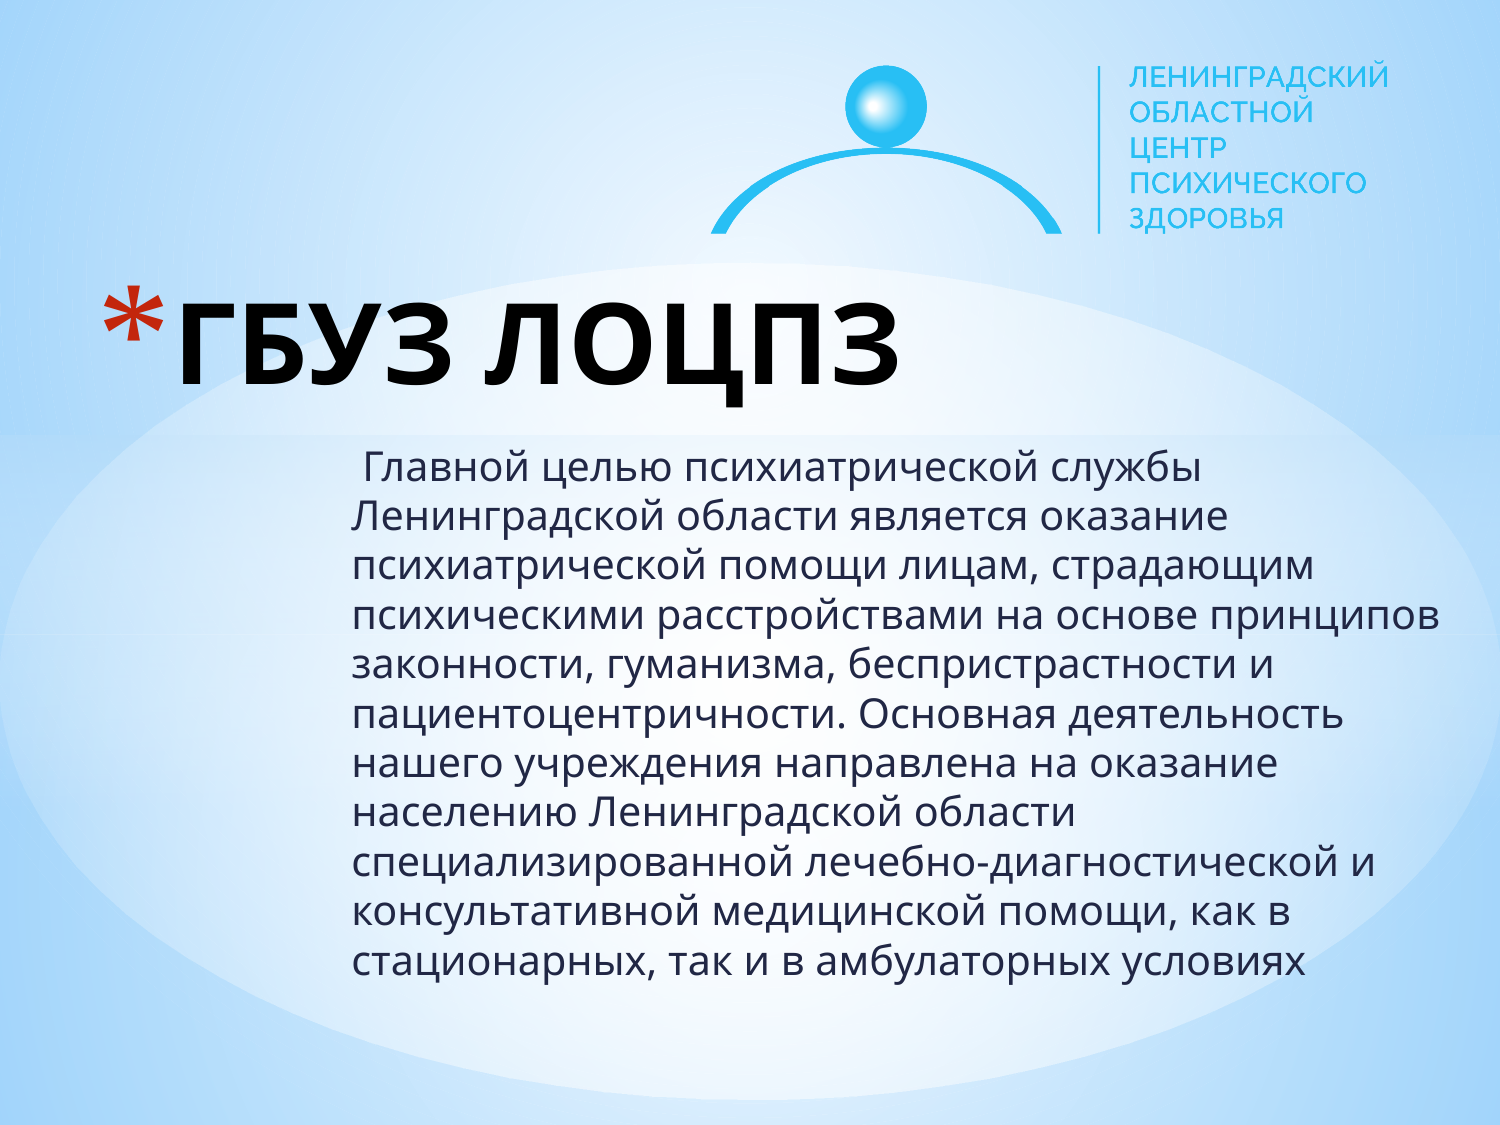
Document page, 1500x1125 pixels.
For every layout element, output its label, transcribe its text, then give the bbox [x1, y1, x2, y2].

picture [690, 30, 1418, 265]
subtitle Главной целью психиатрической службы Ленинградской области является оказание психиатрической помощи лицам, страдающим психическими расстройствами на основе принципов законности, гуманизма, беспристрастности и пациентоцентричности. Основная деятельность нашего учреждения направлена на оказание населению Ленинградской области специализированной лечебно-диагностической и консультативной медицинской помощи, как в стационарных, так и в амбулаторных условиях [336, 432, 1459, 1000]
title ГБУЗ ЛОЦПЗ [53, 264, 1010, 430]
